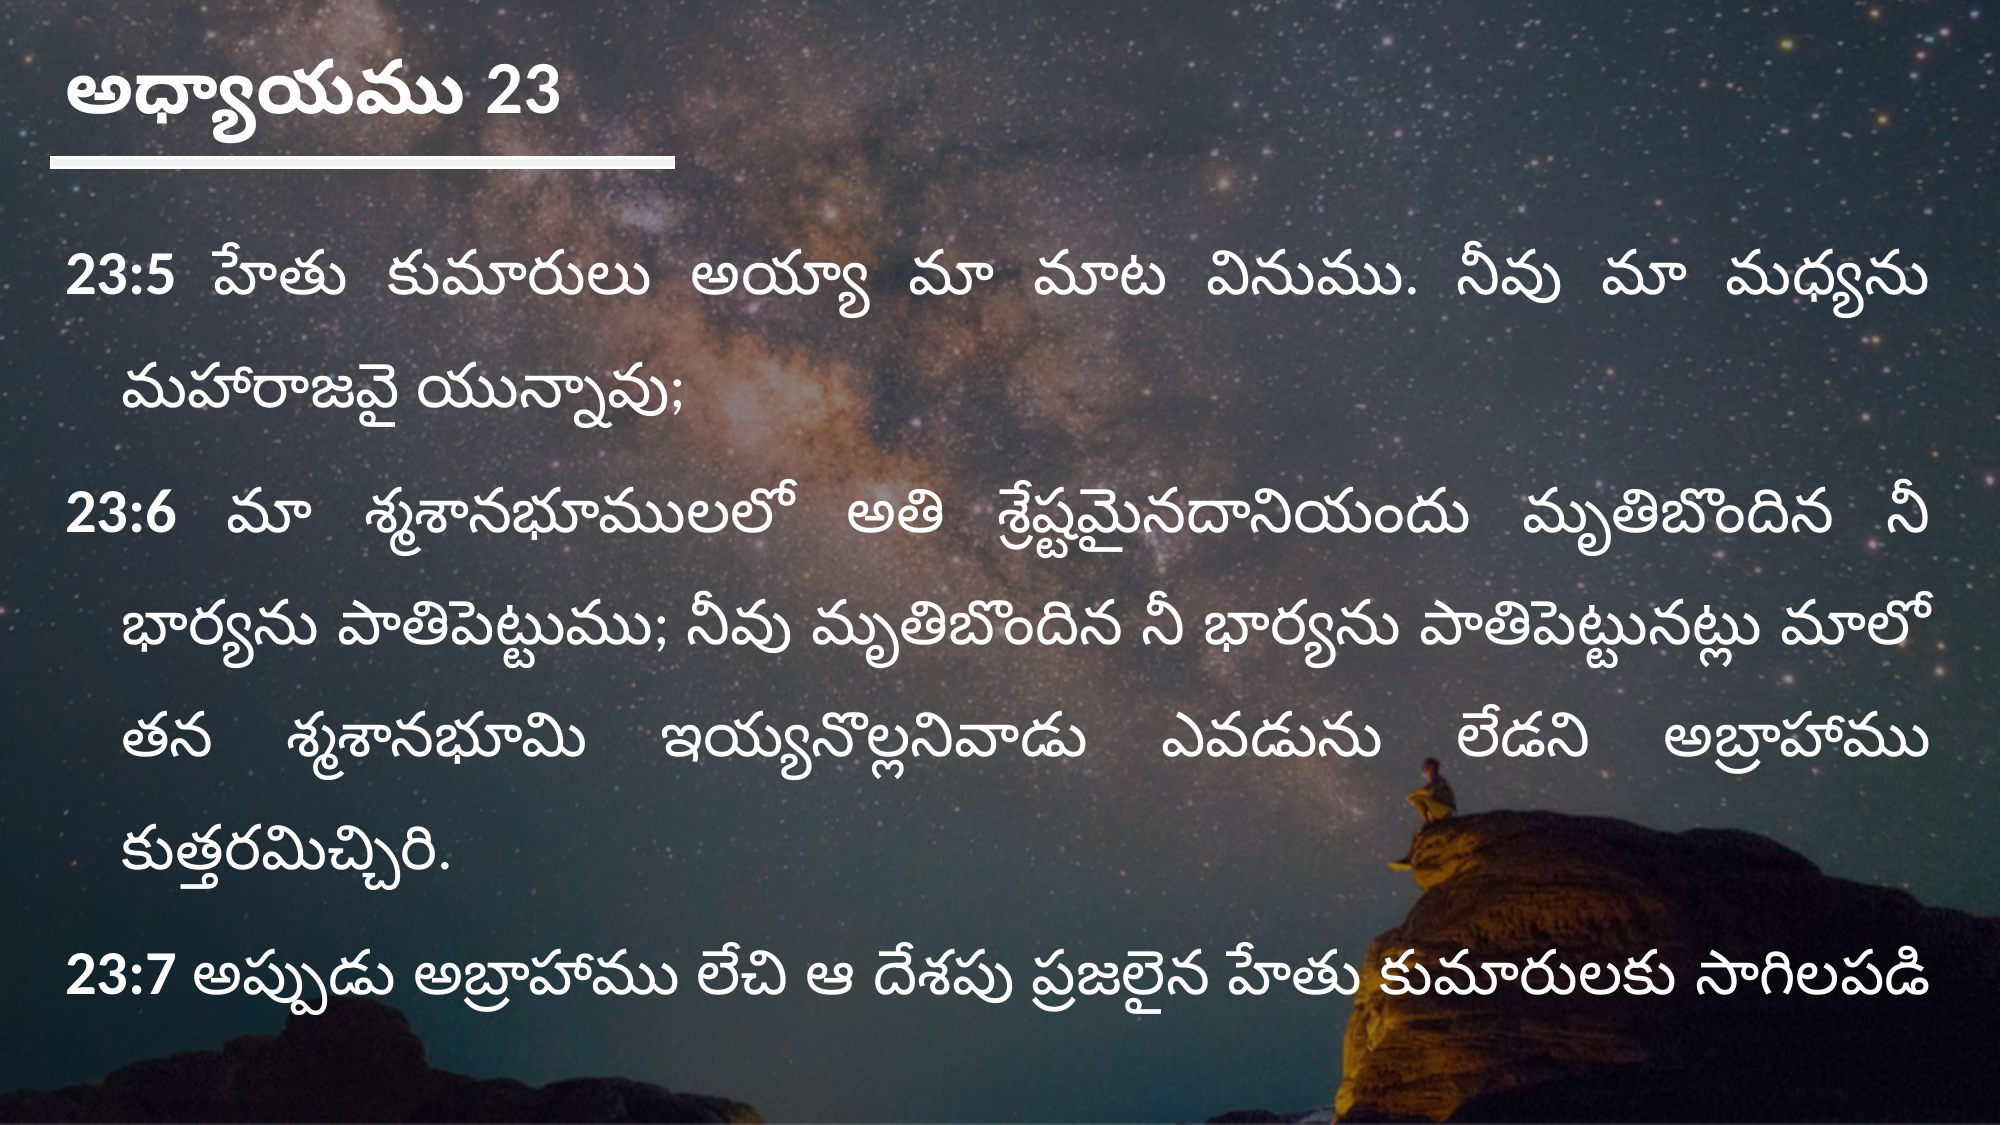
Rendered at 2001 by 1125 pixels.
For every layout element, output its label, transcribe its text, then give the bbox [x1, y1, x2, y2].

list 23:5 హేతు కుమారులు అయ్యా మా మాట వినుము. నీవు మా మధ్యను మహారాజవై యున్నావు; 23:6 మా శ్మశానభూములలో అతి శ్రేష్టమైనదానియందు మృతిబొందిన నీ భార్యను పాతిపెట్టుము; నీవు మృతిబొందిన నీ భార్యను పాతిపెట్టునట్లు మాలో తన శ్మశానభూమి ఇయ్యనొల్లనివాడు ఎవడును లేడని అబ్రాహాము కుత్తరమిచ్చిరి. 23:7 అప్పుడు అబ్రాహాము లేచి ఆ దేశపు ప్రజలైన హేతు కుమారులకు సాగిలపడి [50, 187, 1946, 1063]
title అధ్యాయము 23 [50, 0, 1925, 167]
picture [0, 0, 2000, 1125]
